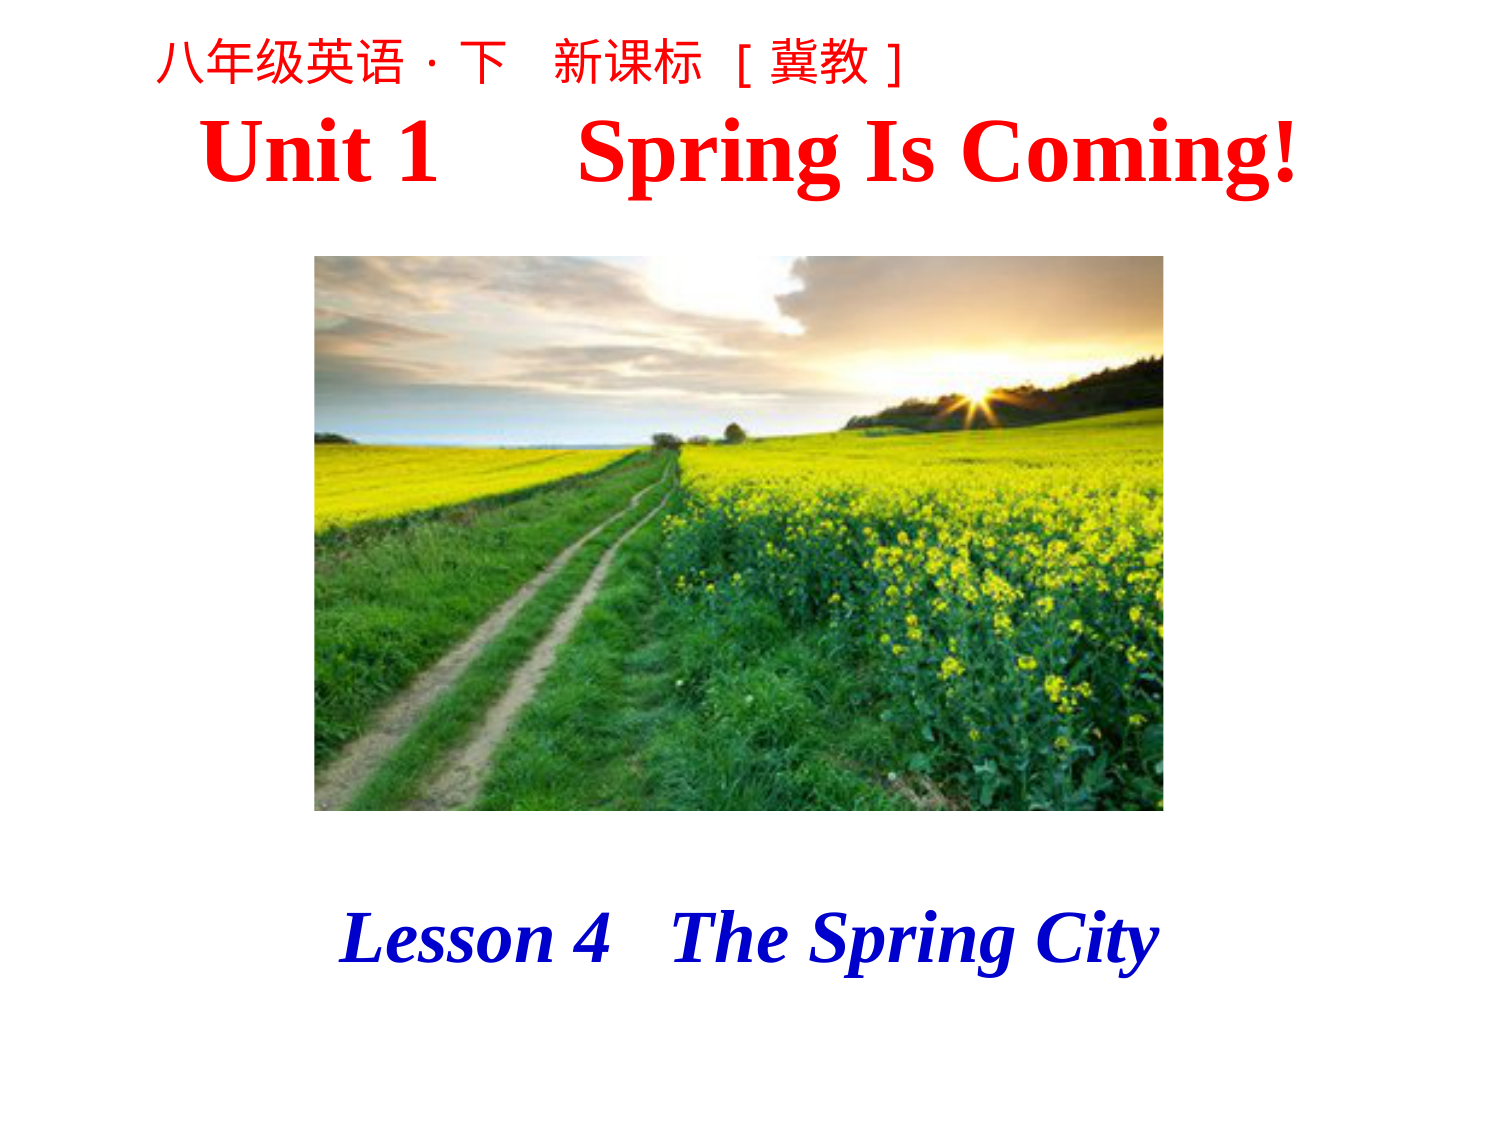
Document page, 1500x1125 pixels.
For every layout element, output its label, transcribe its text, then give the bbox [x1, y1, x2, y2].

text_box Lesson 4 The Spring City [0, 791, 1500, 985]
text_box Unit 1 Spring Is Coming! [165, 81, 1335, 207]
text_box 八年级英语·下 新课标 [冀教] [0, 23, 1067, 99]
picture [314, 256, 1164, 811]
